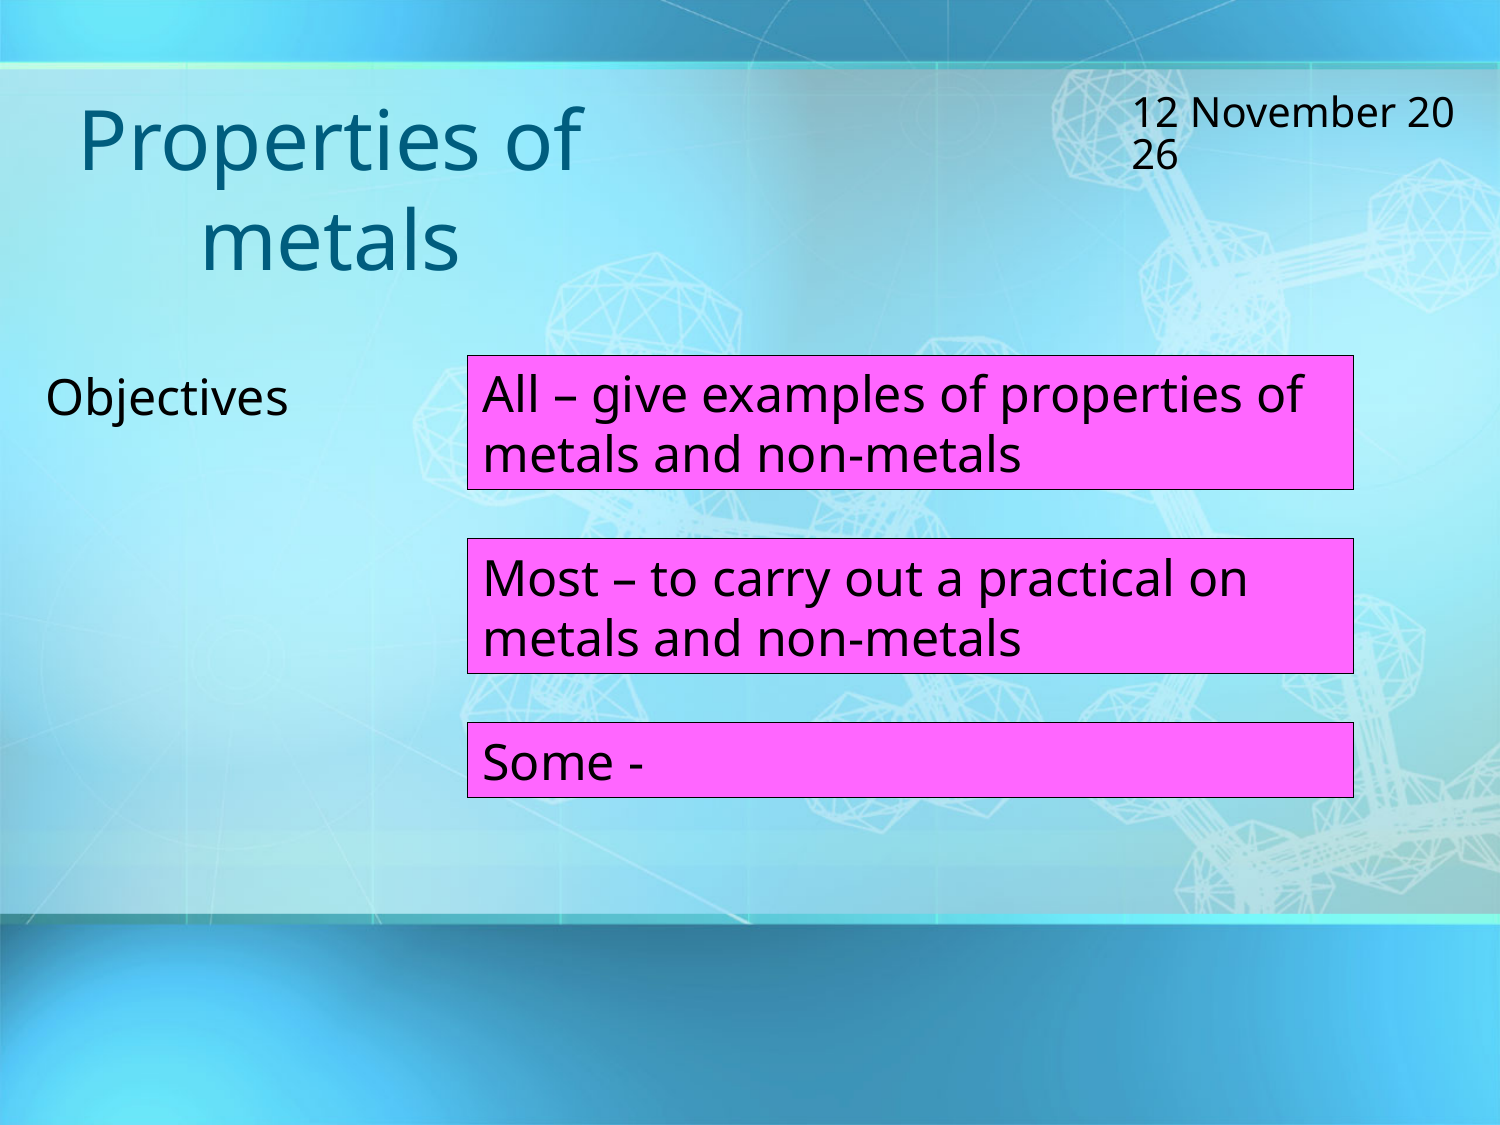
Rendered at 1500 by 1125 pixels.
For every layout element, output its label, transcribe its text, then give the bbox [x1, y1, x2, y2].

text_box Most – to carry out a practical on metals and non-metals [467, 538, 1354, 674]
text_box Objectives [30, 357, 467, 433]
text_box Some - [467, 722, 1354, 798]
title Properties of metals [29, 90, 632, 285]
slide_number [1115, 77, 1488, 154]
picture [0, 0, 1500, 1125]
text_box All – give examples of properties of metals and non-metals [467, 355, 1354, 490]
